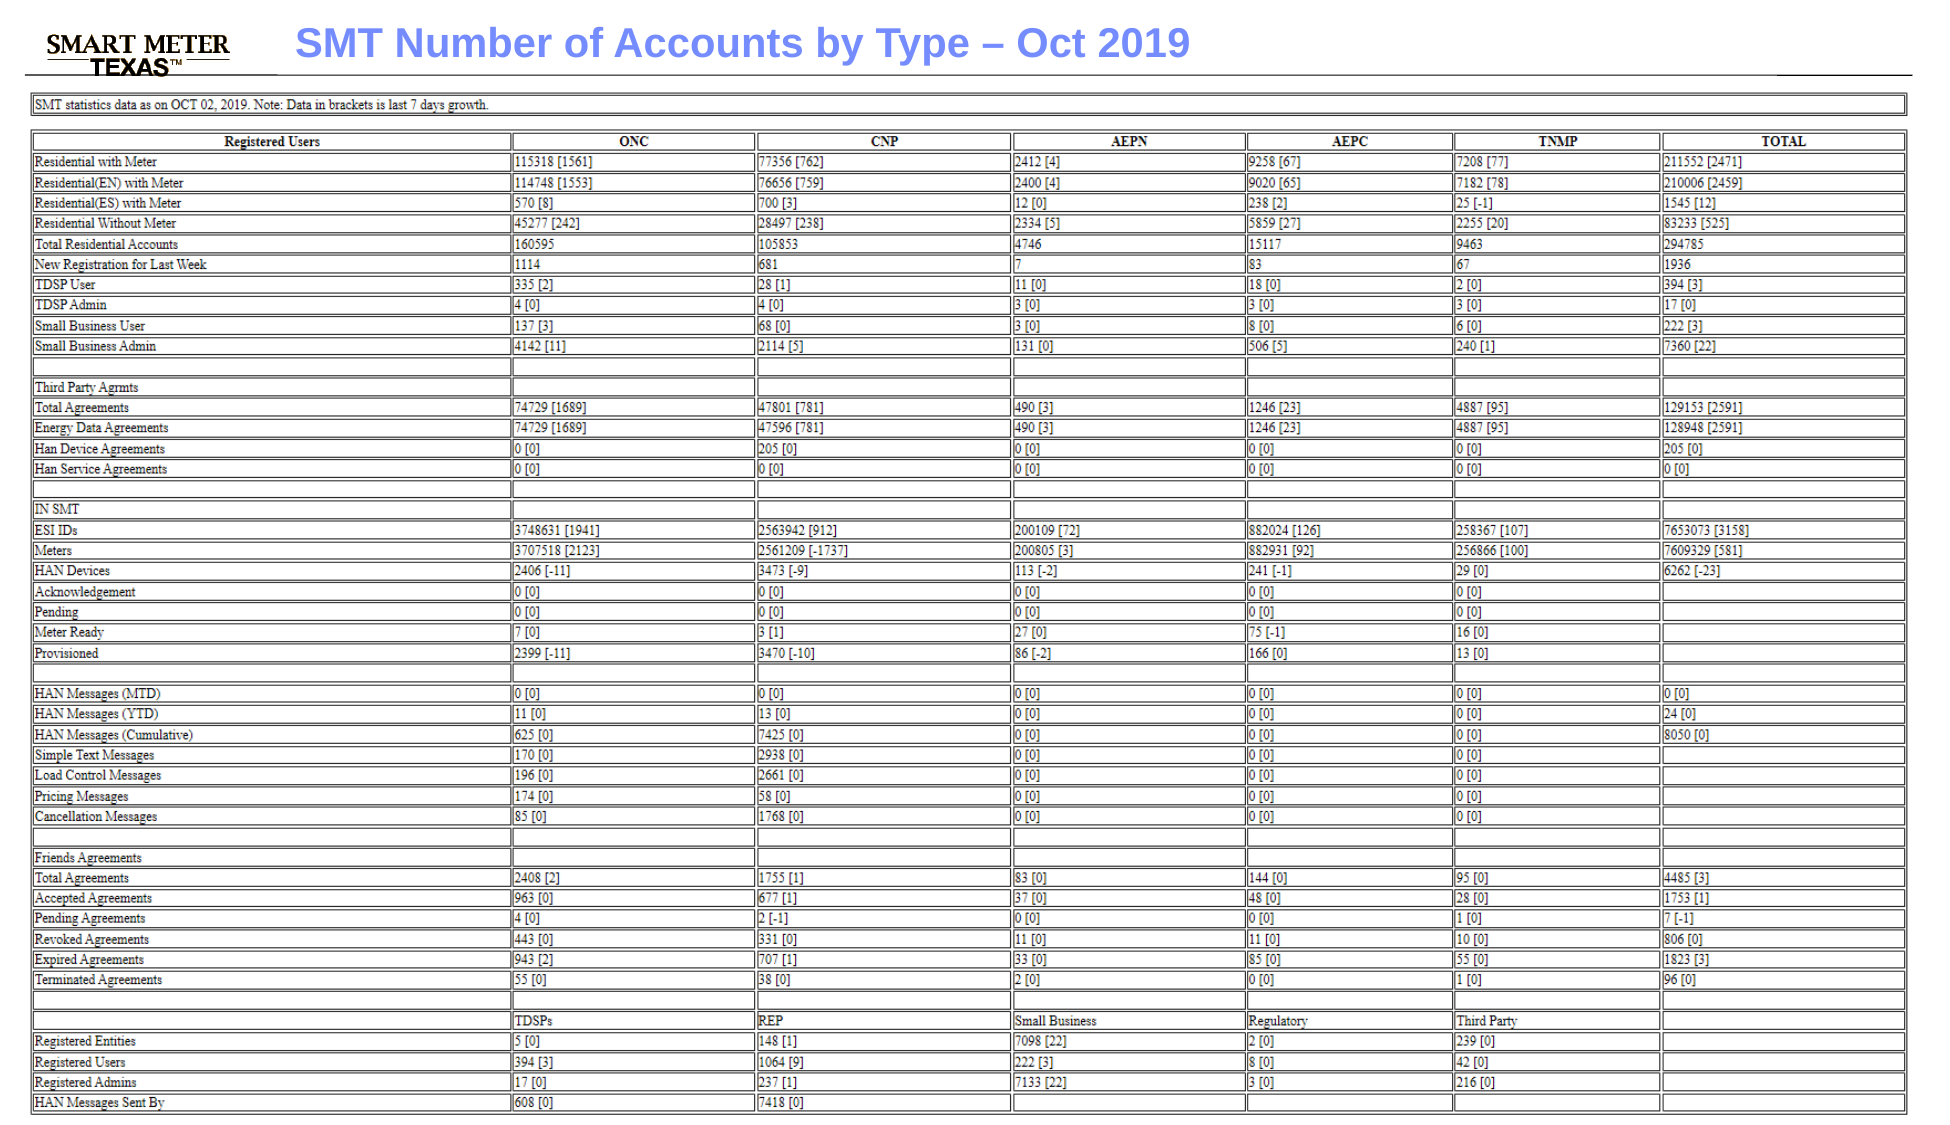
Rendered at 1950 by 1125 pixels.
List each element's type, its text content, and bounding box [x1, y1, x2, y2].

picture [33, 24, 238, 74]
picture [24, 87, 1913, 1117]
text_box SMT Number of Accounts by Type – Oct 2019 [199, 37, 1850, 74]
picture [33, 76, 199, 84]
